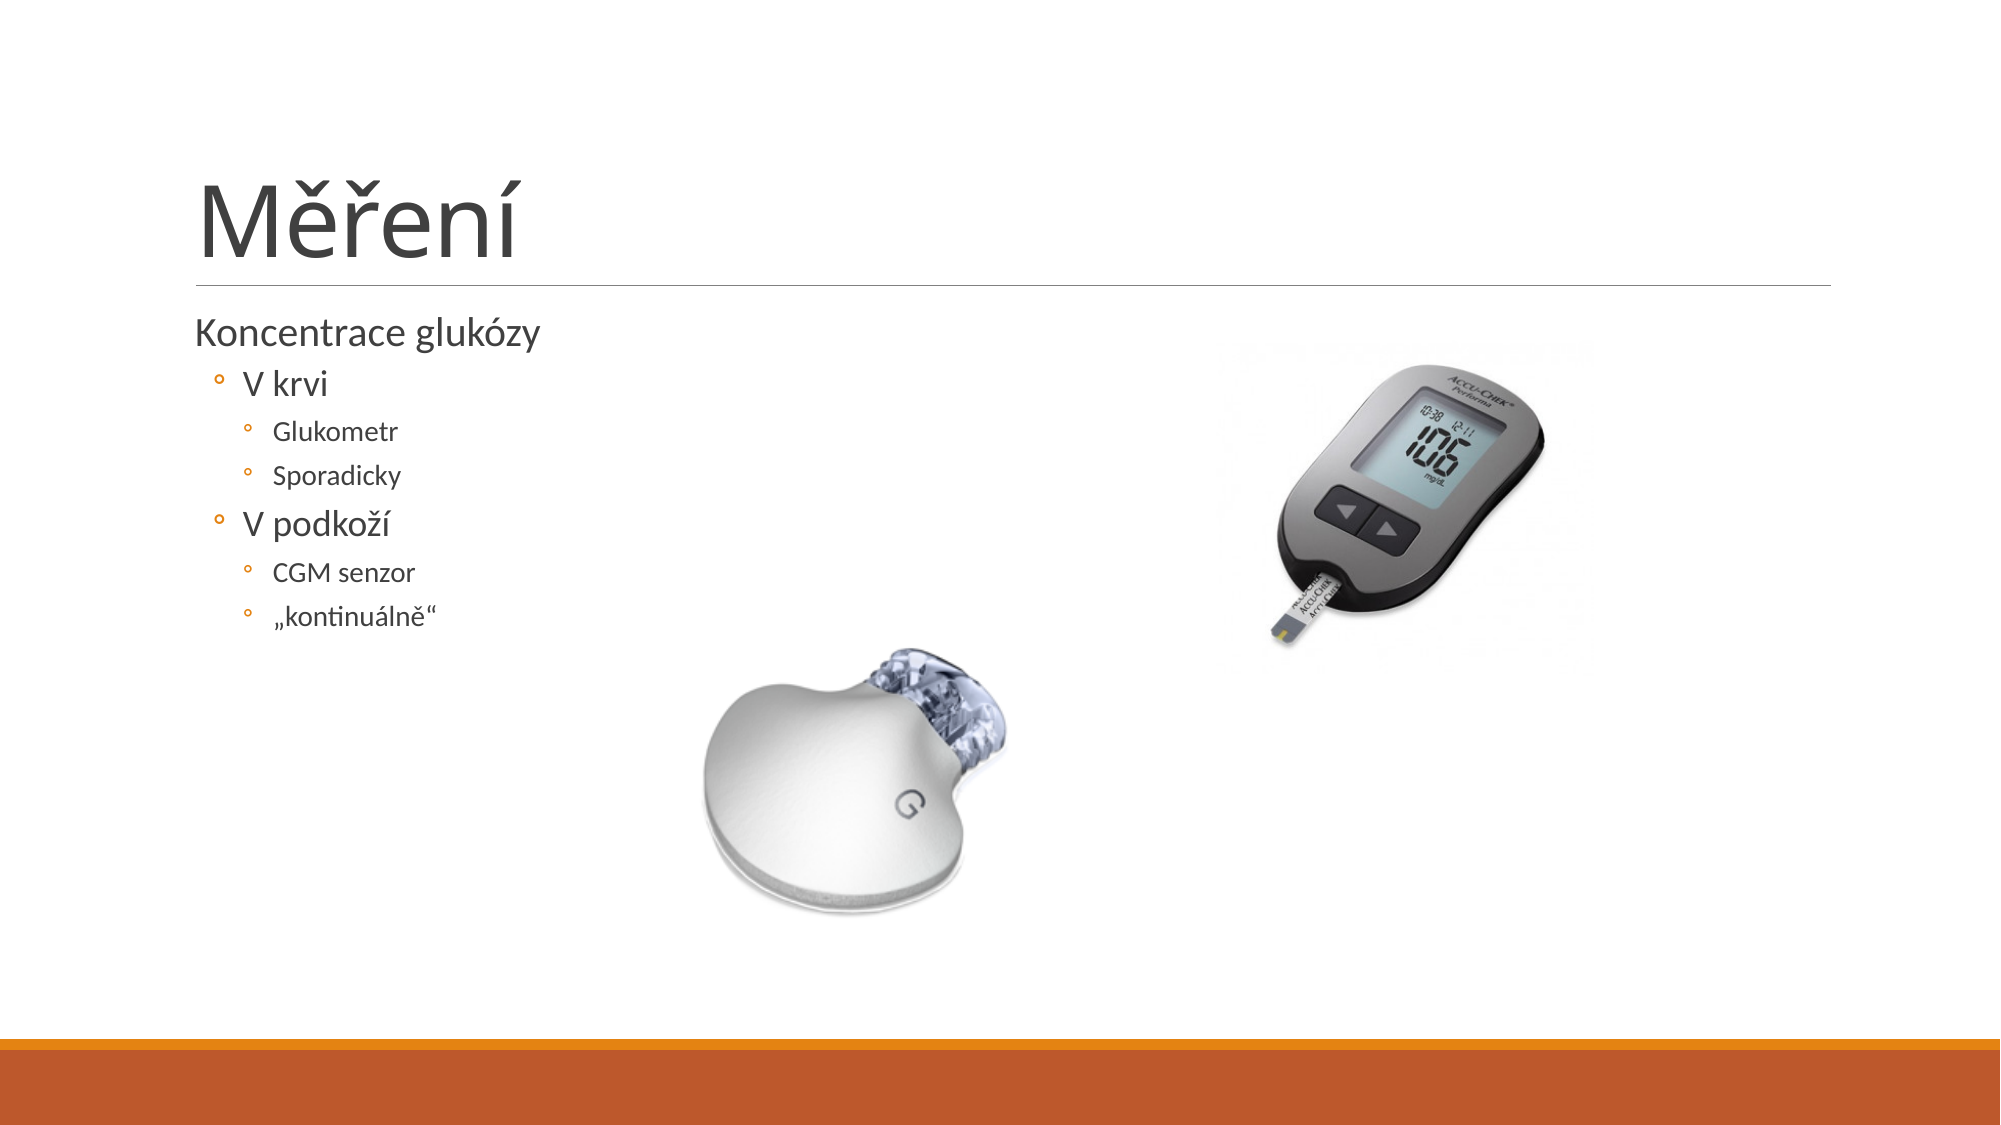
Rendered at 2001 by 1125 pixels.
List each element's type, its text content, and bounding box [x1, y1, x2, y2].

list Koncentrace glukózy V krvi Glukometr Sporadicky V podkoží CGM senzor „kontinuálně“ [180, 302, 1830, 963]
title Měření [180, 47, 1830, 285]
picture [1215, 321, 1595, 700]
picture [624, 556, 1081, 1017]
